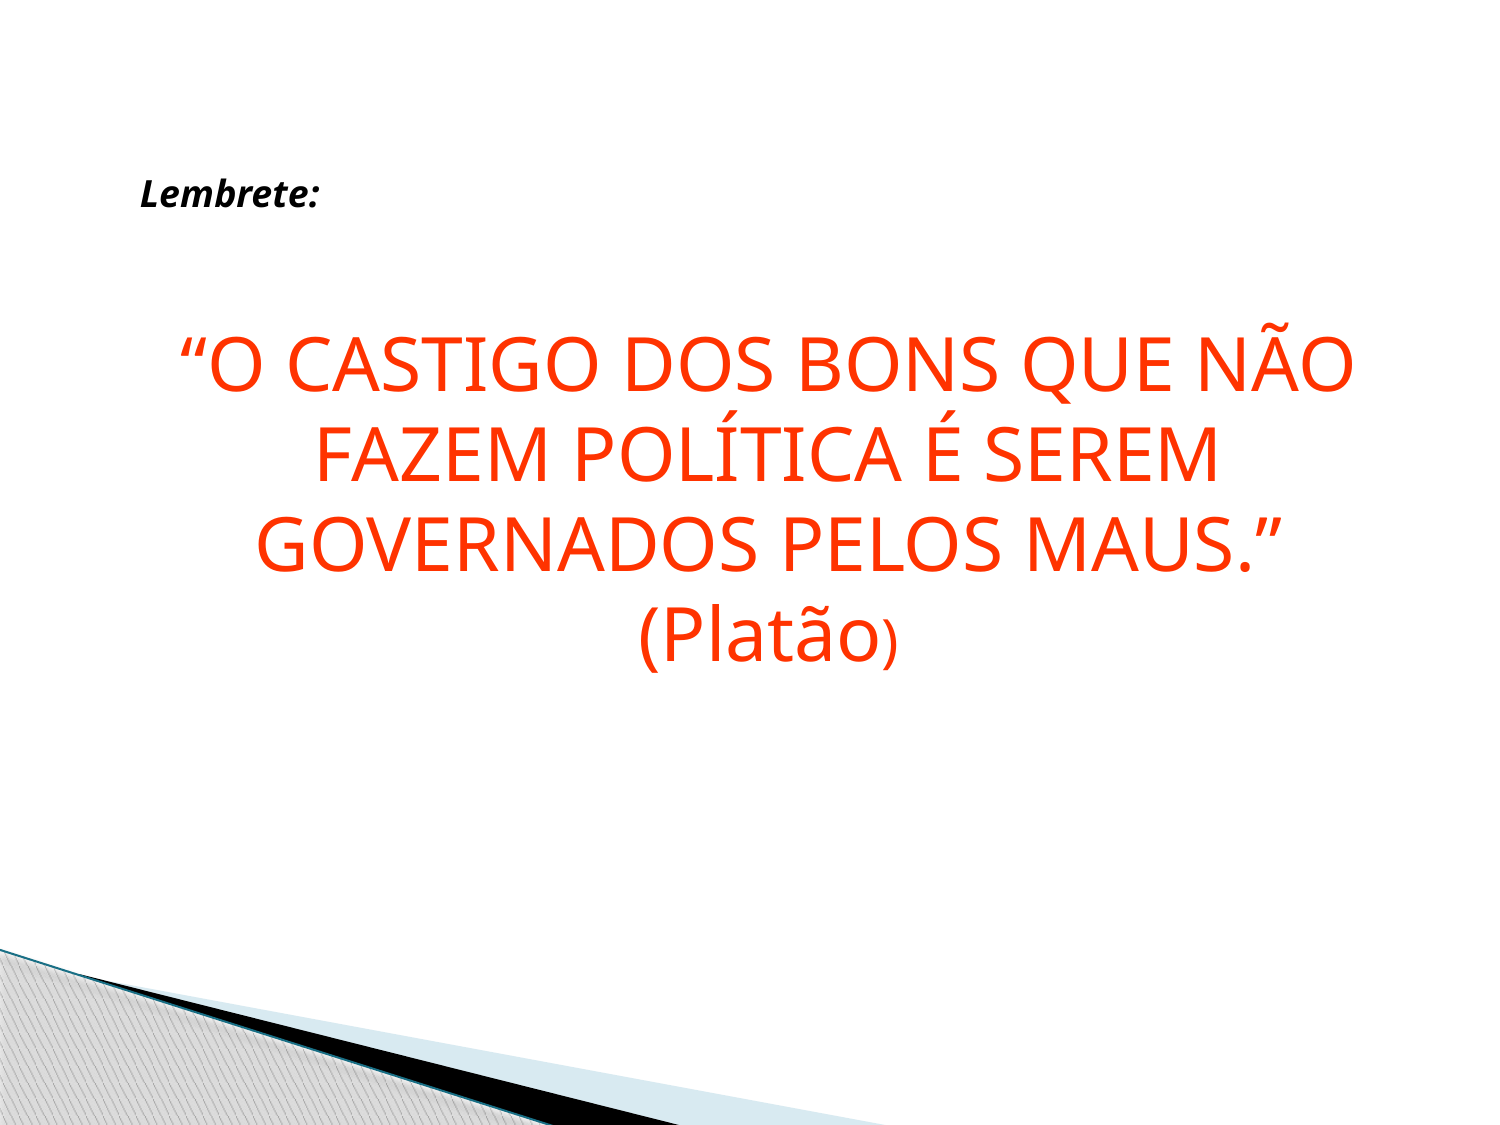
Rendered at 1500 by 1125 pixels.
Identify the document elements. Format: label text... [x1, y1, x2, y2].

text_box Lembrete: “O CASTIGO DOS BONS QUE NÃO FAZEM POLÍTICA É SEREM GOVERNADOS PELOS MAUS.” (Platão) [124, 162, 1413, 748]
